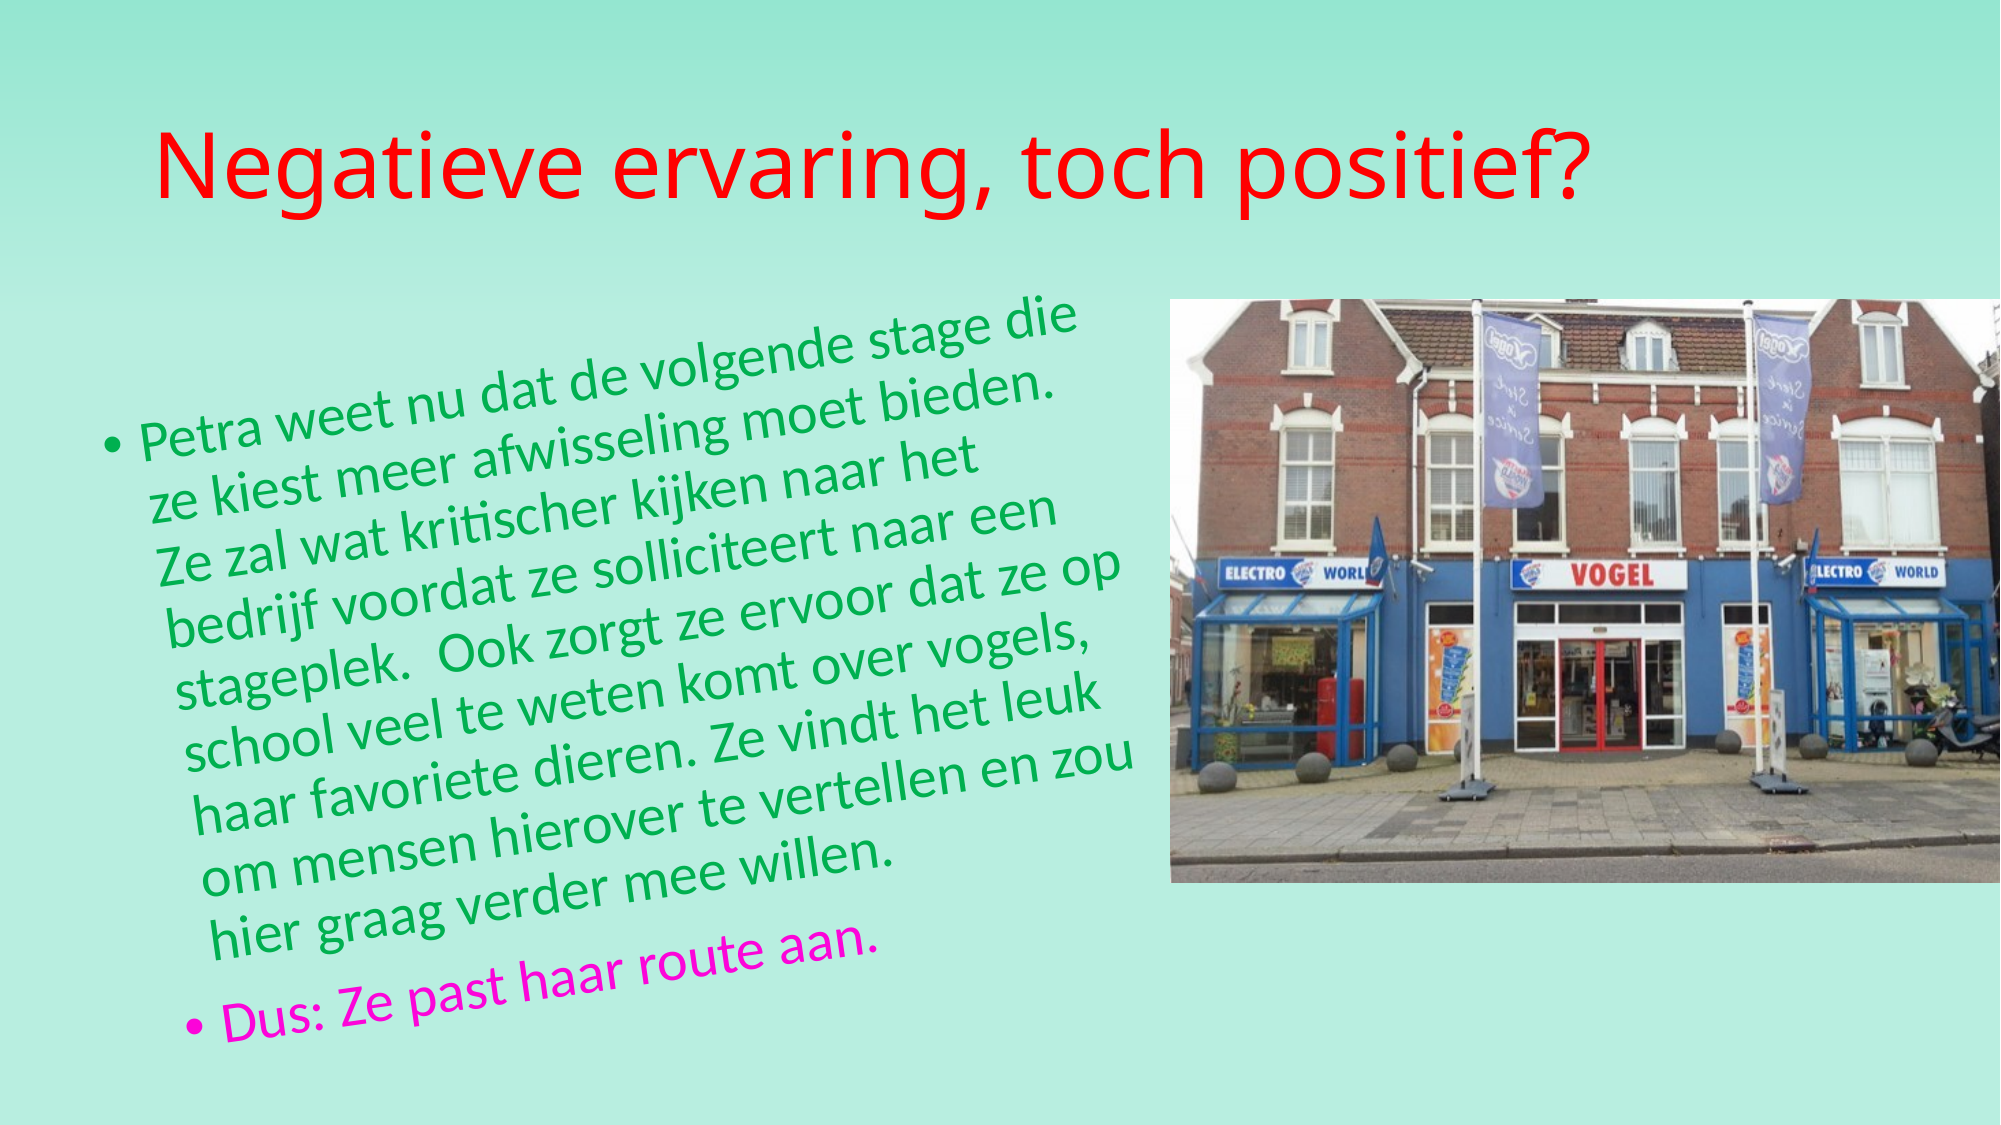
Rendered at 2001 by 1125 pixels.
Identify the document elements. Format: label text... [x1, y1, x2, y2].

picture [1169, 299, 2000, 883]
title Negatieve ervaring, toch positief? [137, 59, 1863, 278]
list Petra weet nu dat de volgende stage die ze kiest meer afwisseling moet bieden. Ze zal wat kritischer kijken naar het bedrijf voordat ze solliciteert naar een stageplek. Ook zorgt ze ervoor dat ze op school veel te weten komt over vogels, haar favoriete dieren. Ze vindt het leuk om mensen hierover te vertellen en zou hier graag verder mee willen. Dus: Ze past haar route aan. [82, 268, 1221, 1125]
